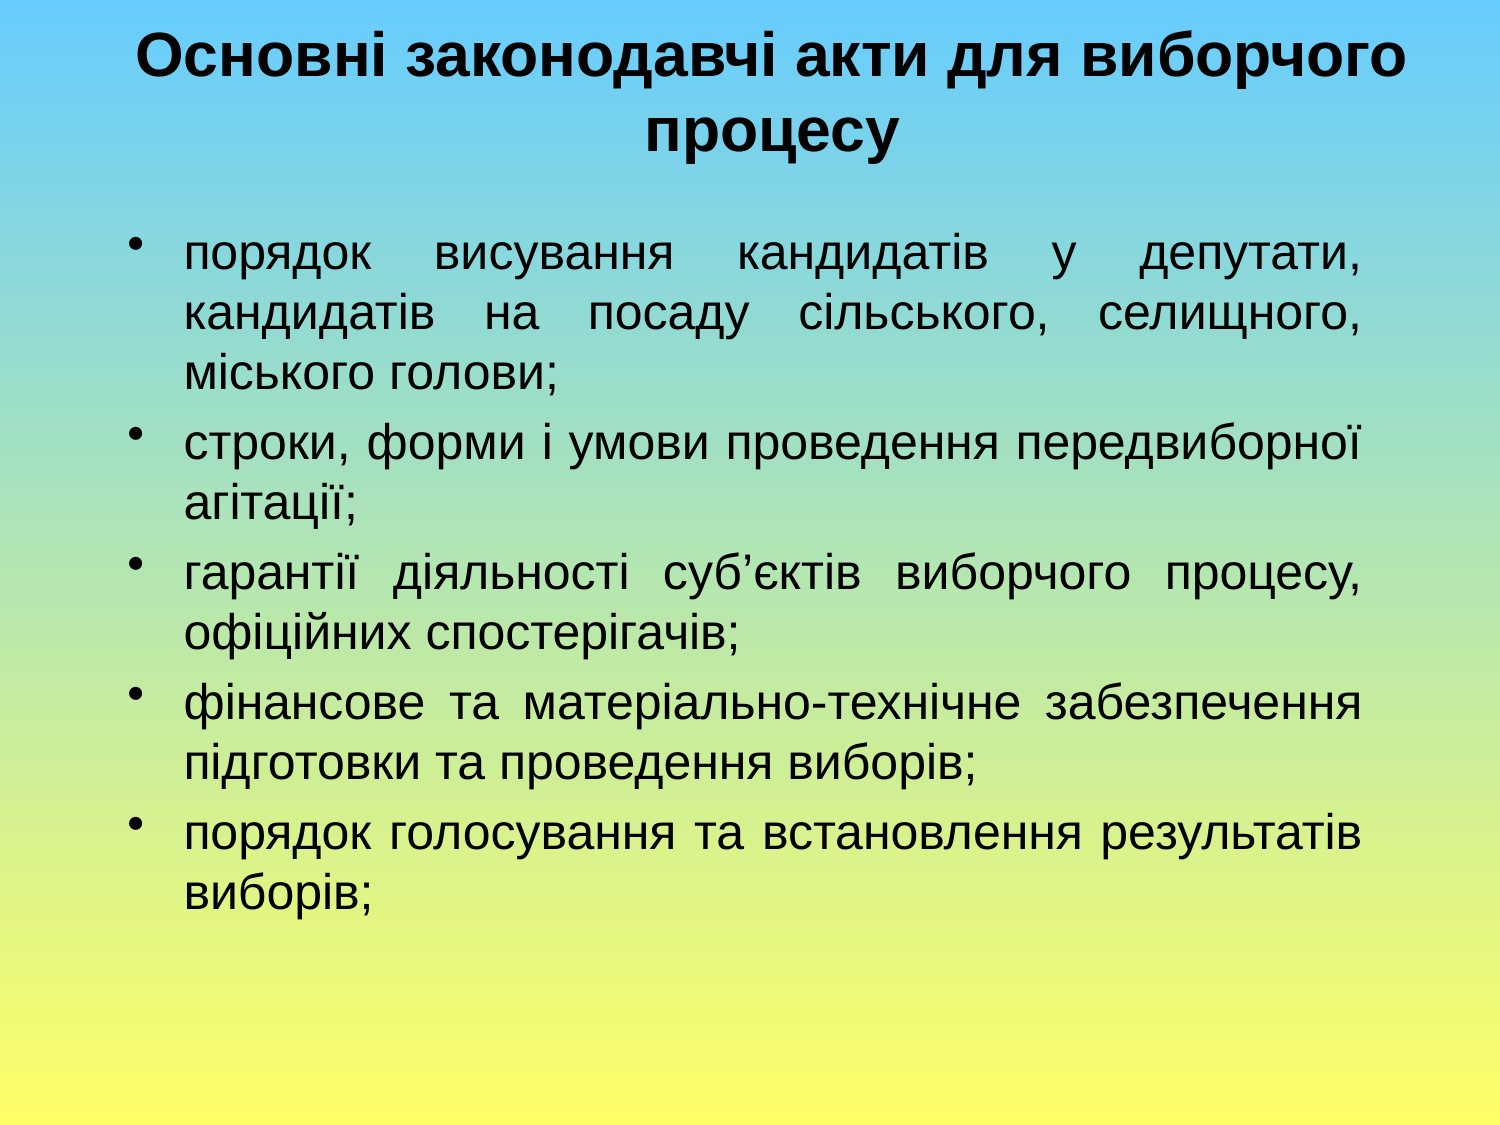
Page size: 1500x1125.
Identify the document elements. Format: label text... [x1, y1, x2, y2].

text_box [711, 26, 739, 76]
list порядок висування кандидатів у депутати, кандидатів на посаду сільського, селищного, міського голови; строки, форми і умови проведення передвиборної агітації; гарантії діяльності суб’єктів виборчого процесу, офіційних спостерігачів; фінансове та матеріально-технічне забезпечення підготовки та проведення виборів; порядок голосування та встановлення результатів виборів; [111, 211, 1378, 1027]
title Основні законодавчі акти для виборчого процесу [70, 0, 1475, 173]
